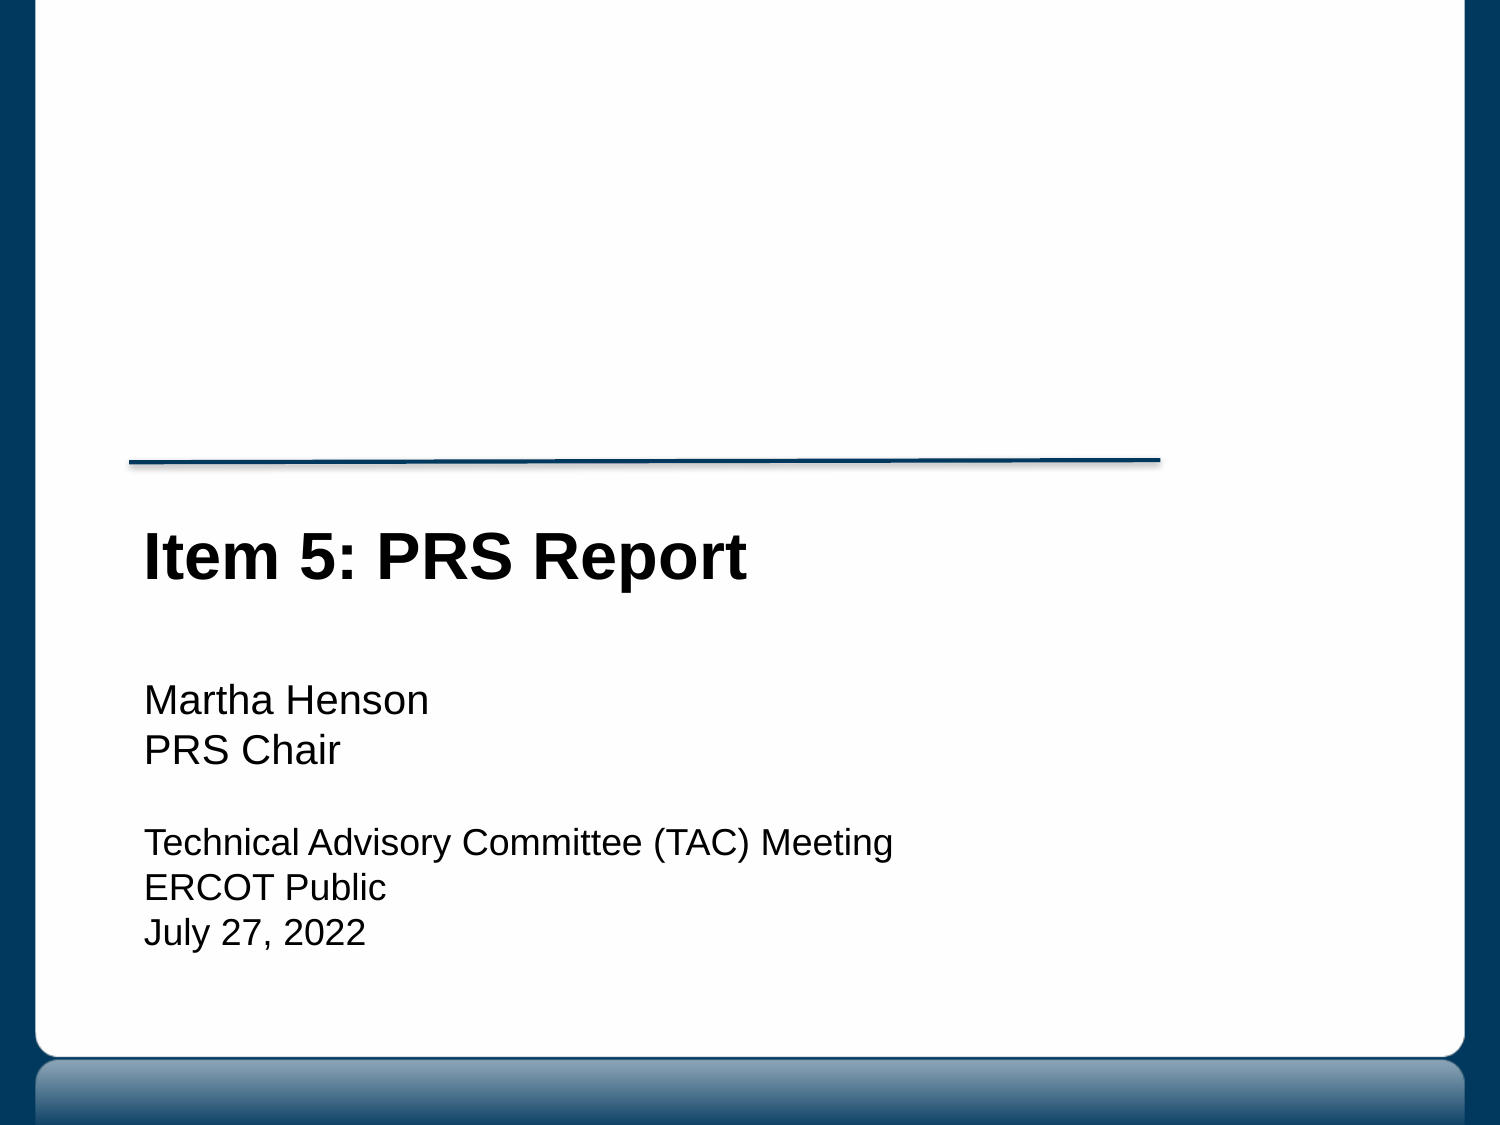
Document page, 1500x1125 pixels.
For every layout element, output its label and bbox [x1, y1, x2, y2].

text_box [128, 459, 1367, 931]
picture [35, 0, 1465, 1125]
